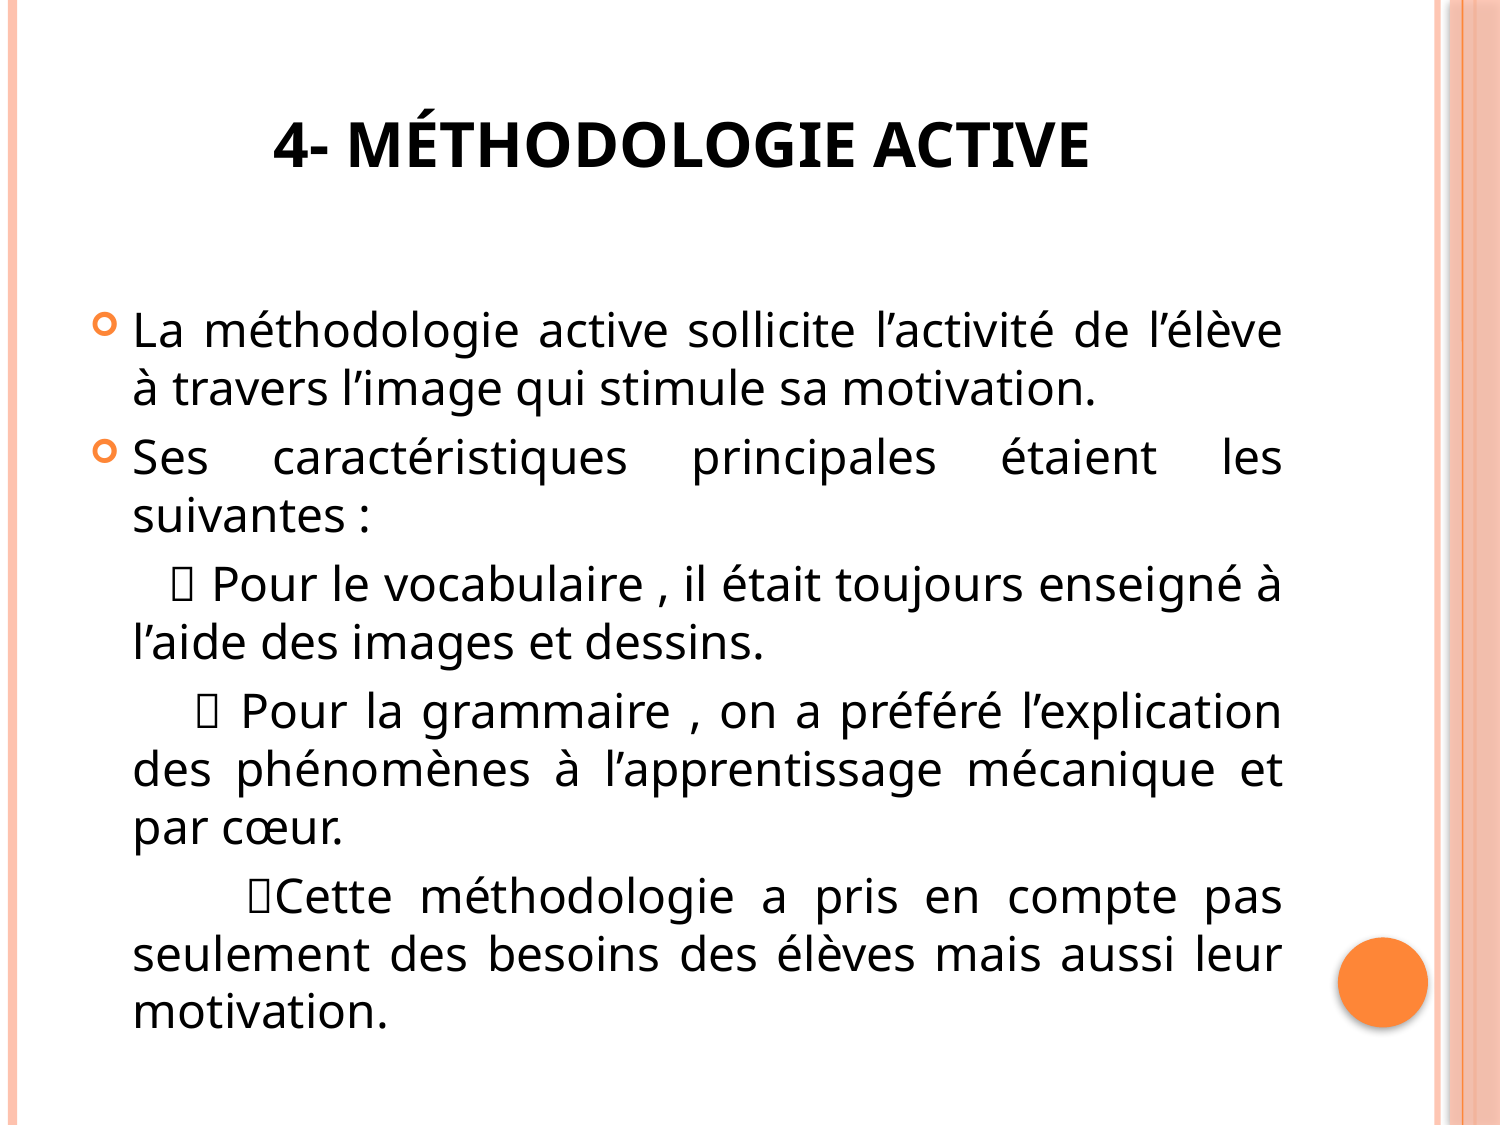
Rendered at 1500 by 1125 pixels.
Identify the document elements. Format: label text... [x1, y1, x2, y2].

list La méthodologie active sollicite l’activité de l’élève à travers l’image qui stimule sa motivation. Ses caractéristiques principales étaient les suivantes :  Pour le vocabulaire , il était toujours enseigné à l’aide des images et dessins.  Pour la grammaire , on a préféré l’explication des phénomènes à l’apprentissage mécanique et par cœur. Cette méthodologie a pris en compte pas seulement des besoins des élèves mais aussi leur motivation. [75, 222, 1300, 1062]
title 4- méthodologie active [70, 46, 1296, 188]
